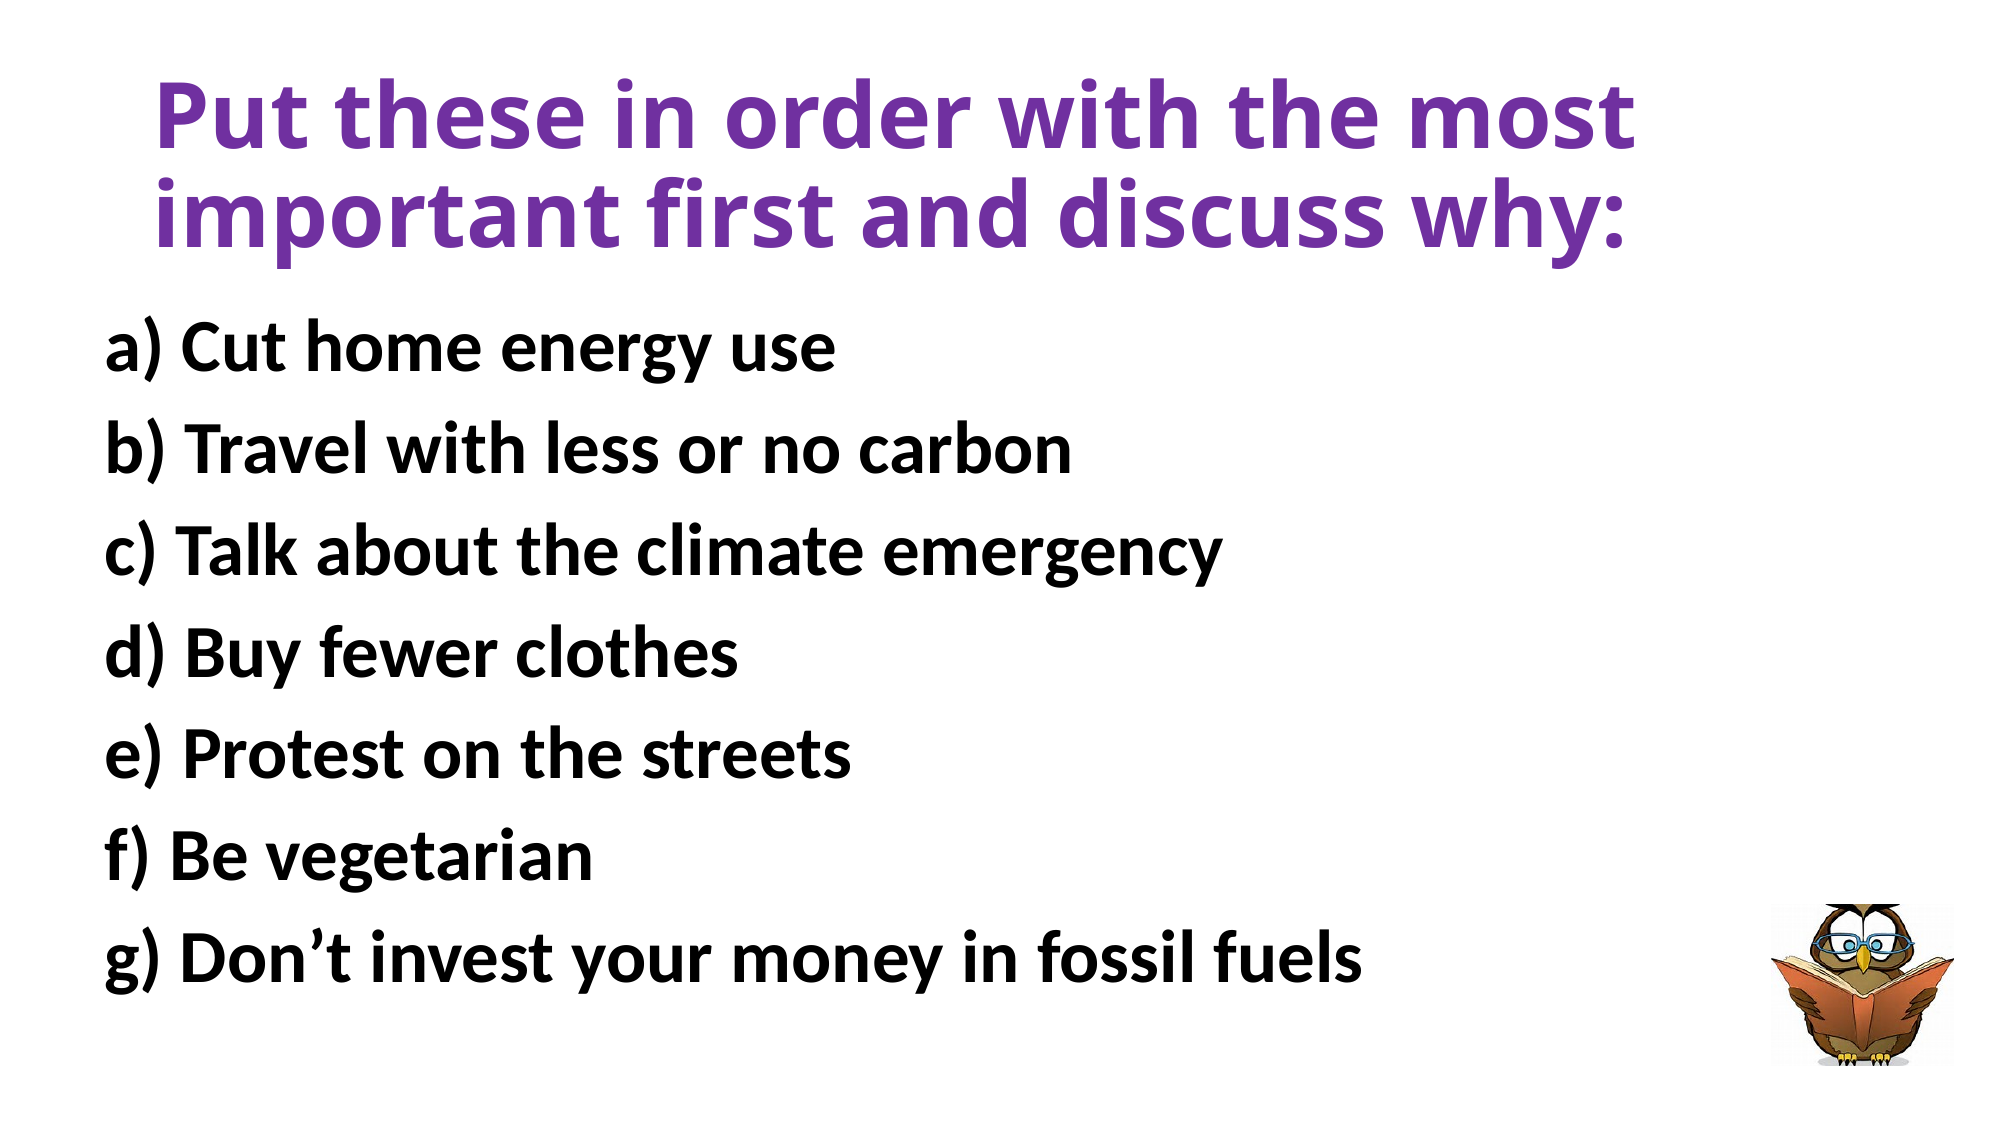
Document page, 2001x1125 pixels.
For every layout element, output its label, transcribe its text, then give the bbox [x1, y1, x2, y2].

list a) Cut home energy use b) Travel with less or no carbon c) Talk about the climate emergency d) Buy fewer clothes e) Protest on the streets f) Be vegetarian g) Don’t invest your money in fossil fuels [89, 299, 1863, 1094]
picture [1771, 904, 1954, 1066]
title Put these in order with the most important first and discuss why: [137, 59, 1863, 278]
